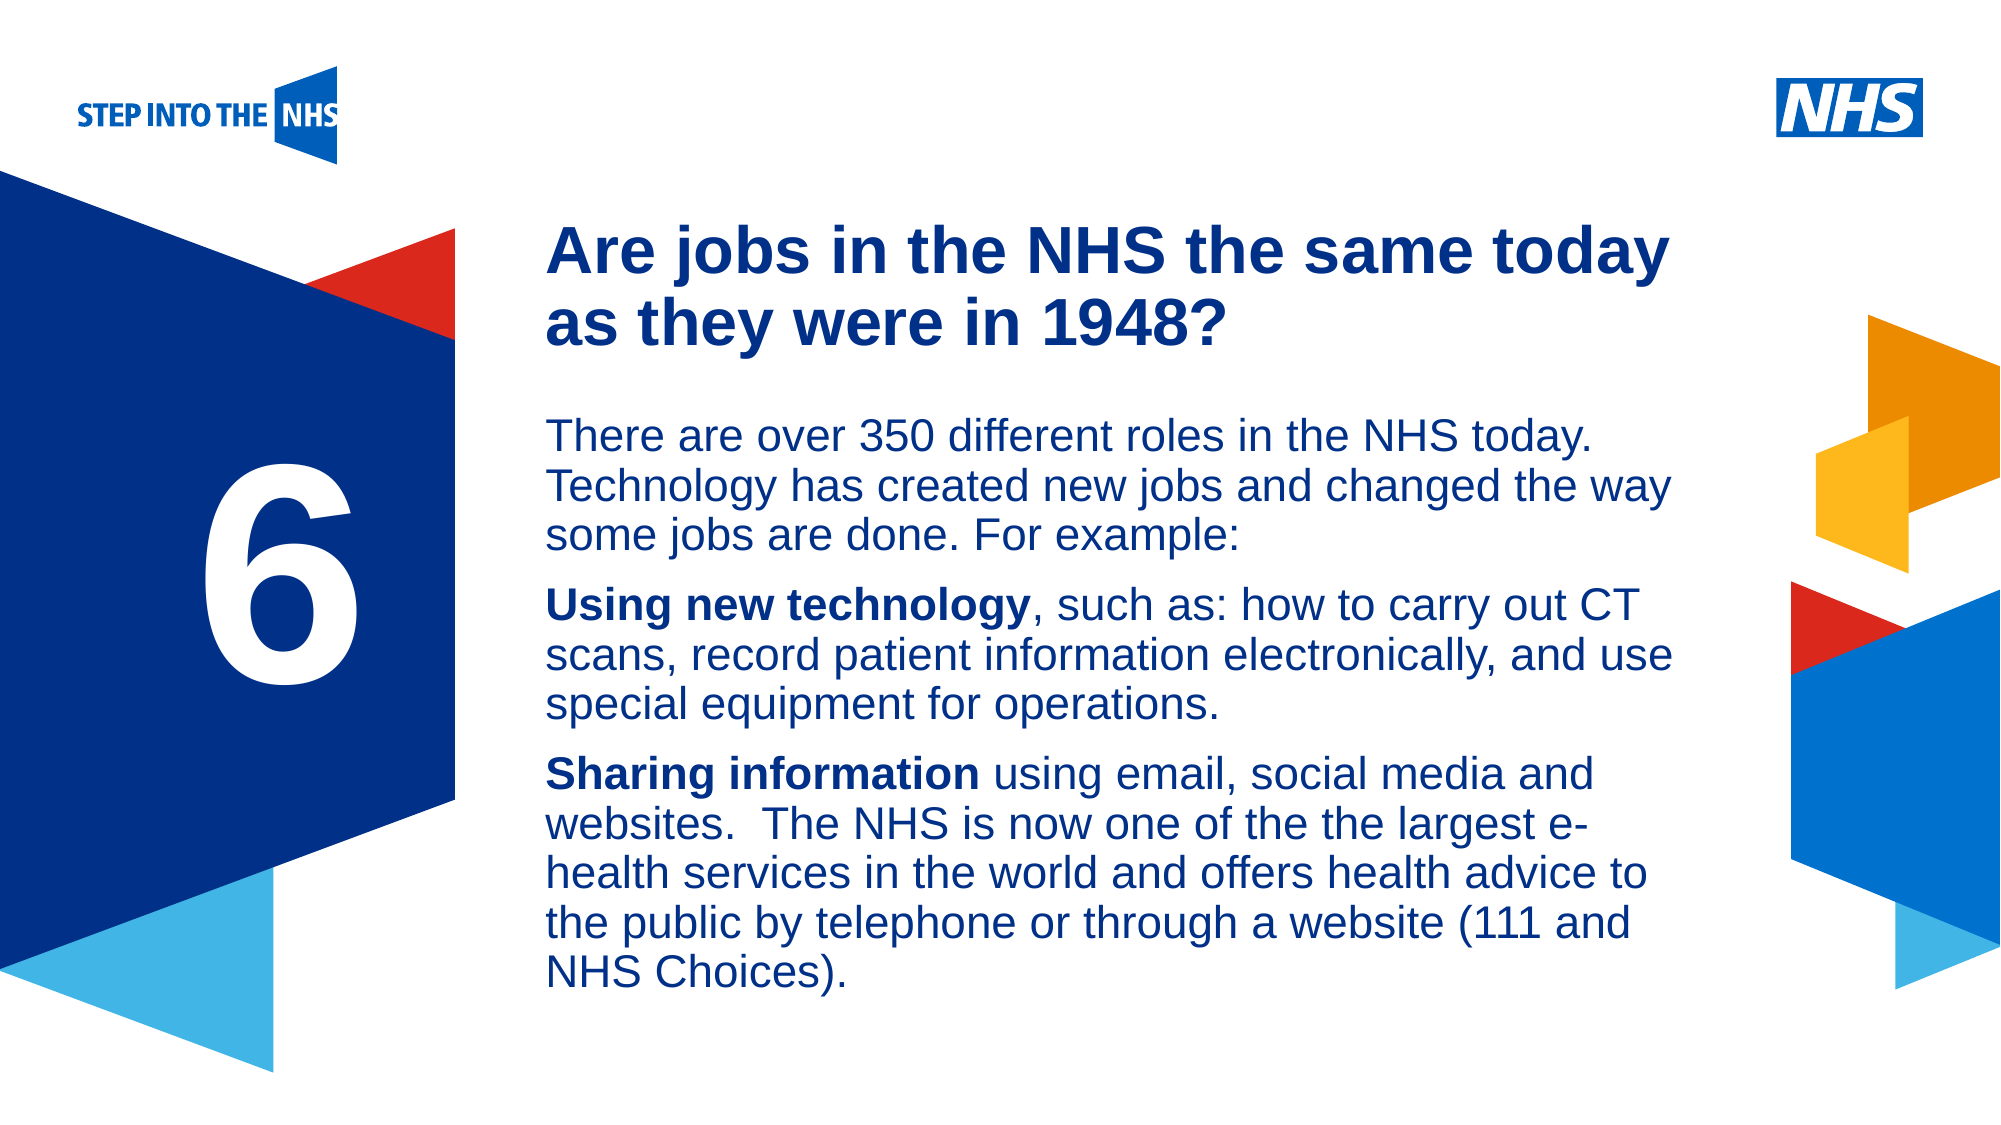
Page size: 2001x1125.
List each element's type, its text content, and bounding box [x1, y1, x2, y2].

title Are jobs in the NHS the same today as they were in 1948? [545, 216, 1702, 307]
text_box 6 [194, 412, 401, 713]
list There are over 350 different roles in the NHS today. Technology has created new jobs and changed the way some jobs are done. For example: Using new technology, such as: how to carry out CT scans, record patient information electronically, and use special equipment for operations. Sharing information using email, social media and websites. The NHS is now one of the the largest e-health services in the world and offers health advice to the public by telephone or through a website (111 and NHS Choices). [545, 412, 1680, 937]
